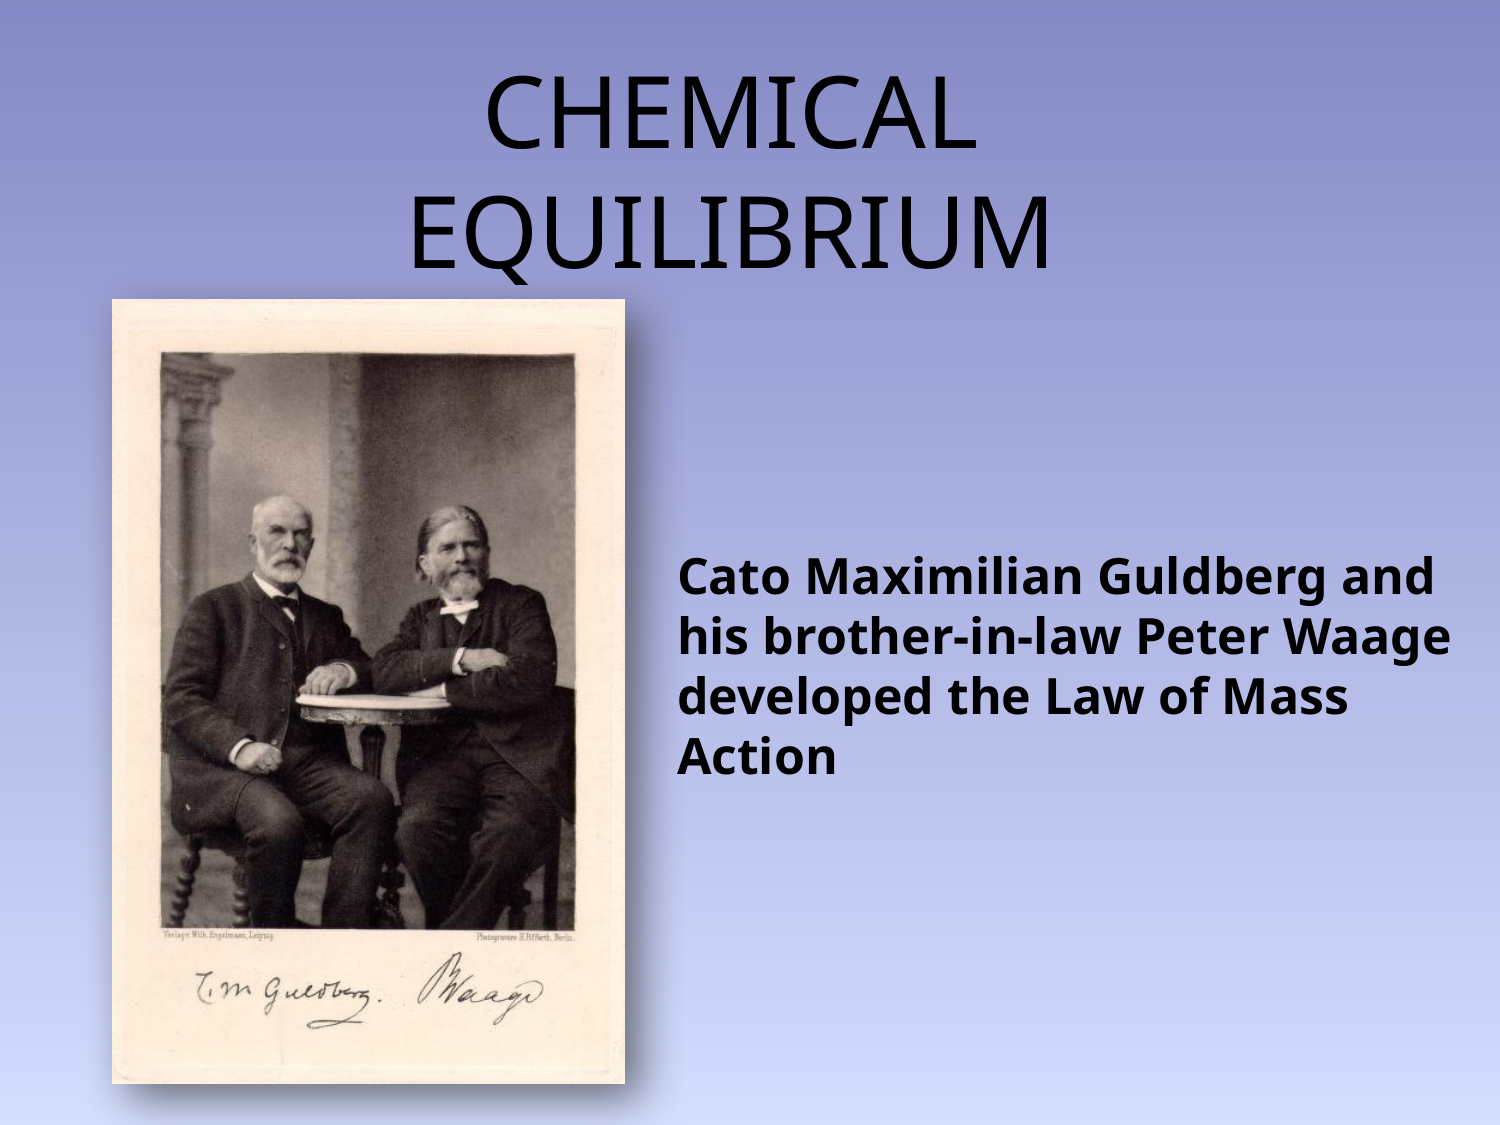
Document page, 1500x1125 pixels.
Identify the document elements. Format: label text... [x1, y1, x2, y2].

title CHEMICAL EQUILIBRIUM [262, 24, 1201, 314]
text_box Cato Maximilian Guldberg and his brother-in-law Peter Waage developed the Law of Mass Action [674, 537, 1500, 793]
picture [112, 299, 626, 1084]
